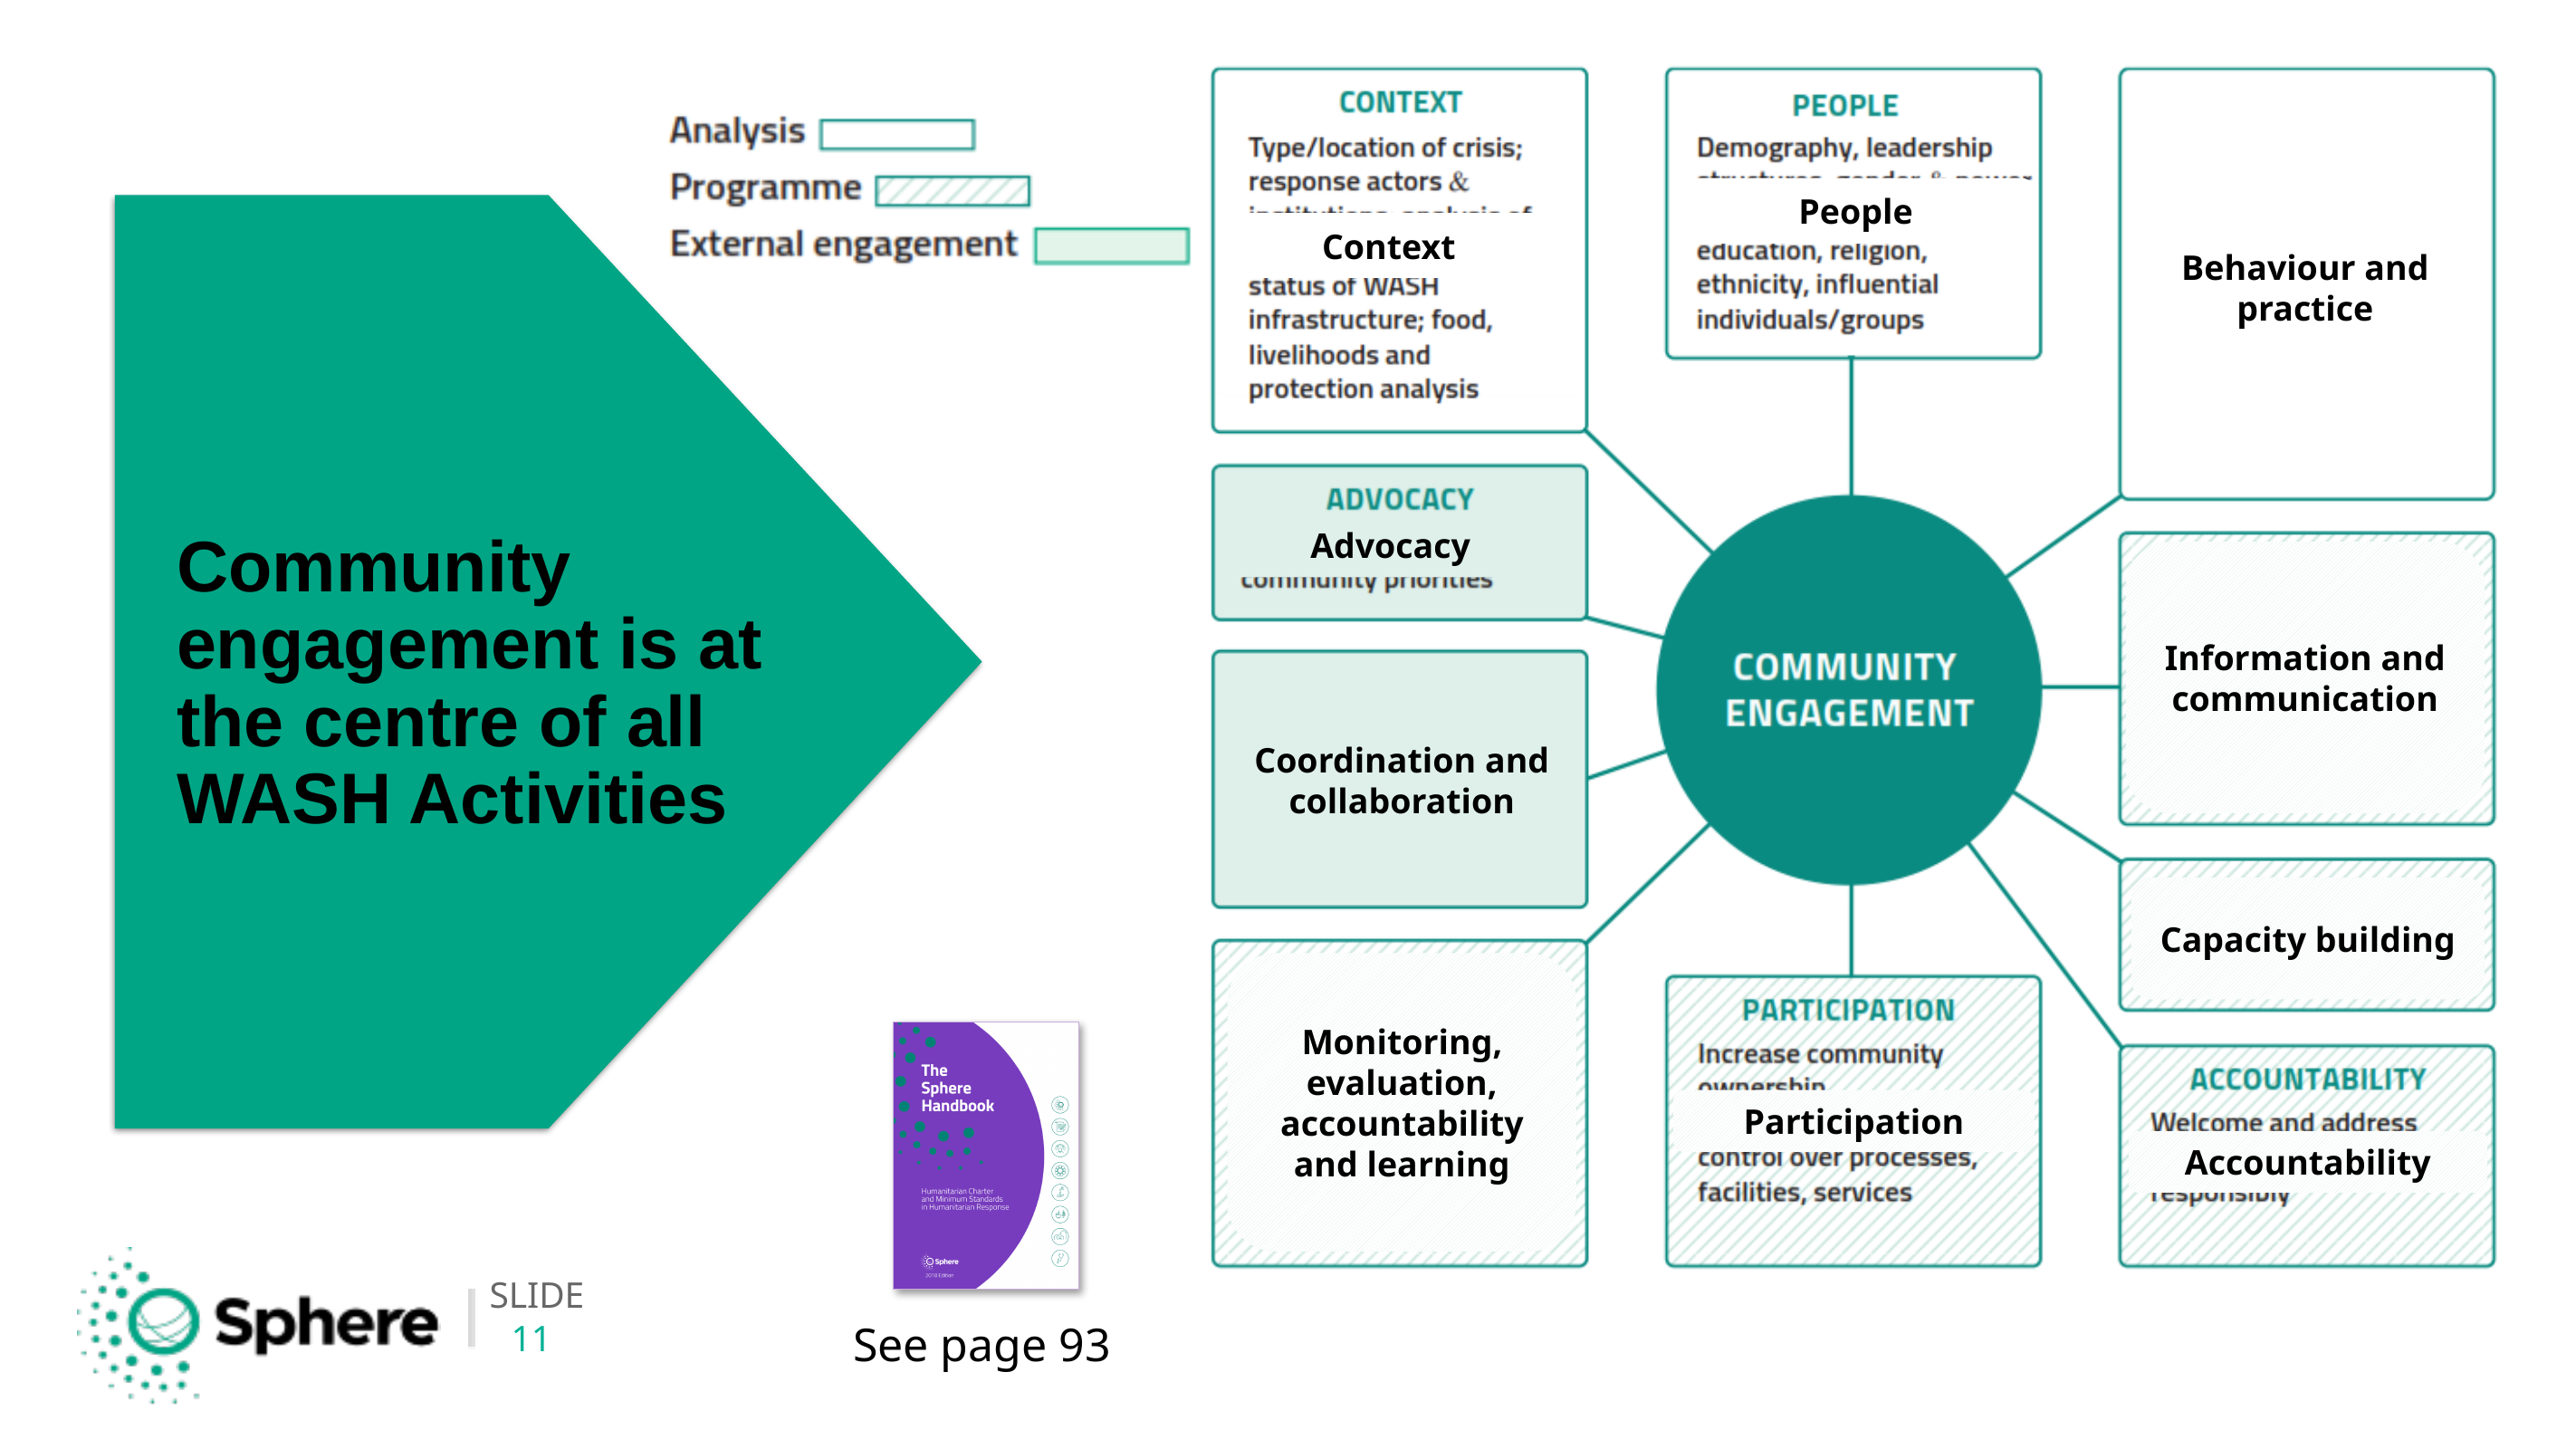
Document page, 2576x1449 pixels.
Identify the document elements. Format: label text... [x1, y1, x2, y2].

slide_number 11 [503, 1308, 563, 1367]
picture [893, 1022, 1079, 1291]
title Community engagement is at the centre of all WASH Activities [162, 415, 868, 955]
text_box See page 93 [845, 1309, 1119, 1379]
text_box [114, 195, 753, 1129]
picture [77, 1247, 441, 1406]
picture [468, 1289, 479, 1349]
picture [647, 91, 1199, 271]
text_box [868, 539, 982, 784]
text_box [1199, 52, 2514, 1291]
